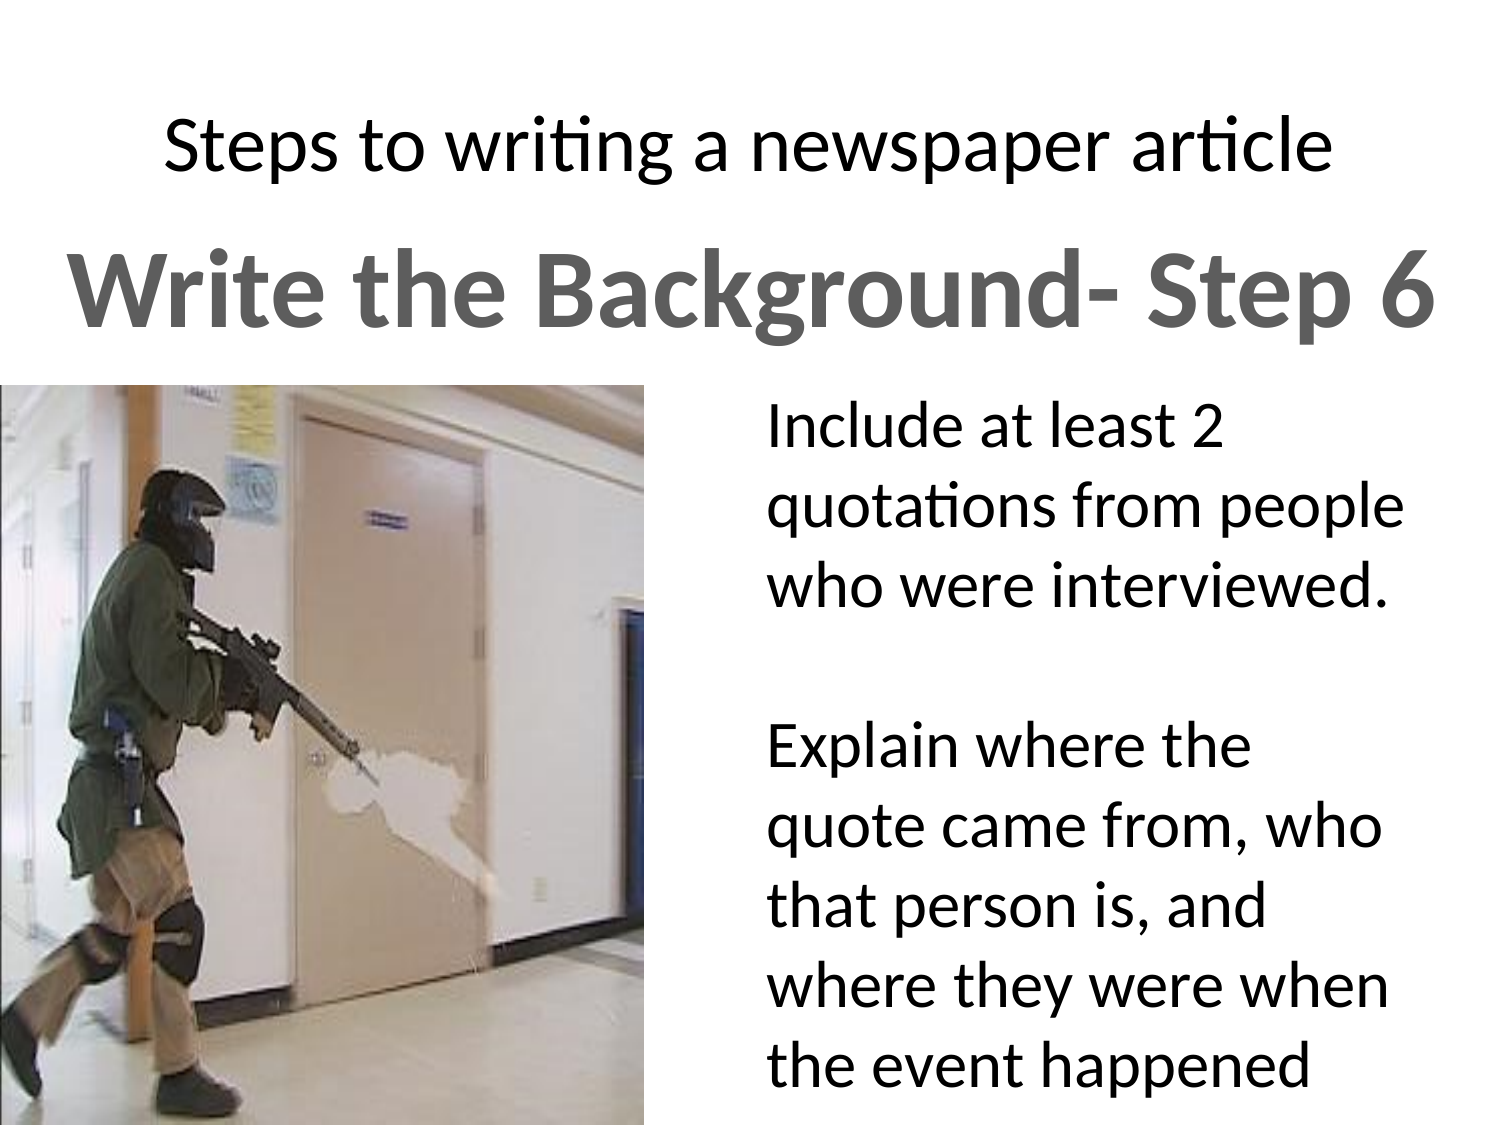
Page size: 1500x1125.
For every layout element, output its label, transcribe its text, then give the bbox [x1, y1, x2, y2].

text_box Write the Background- Step 6 [51, 208, 1453, 358]
title Steps to writing a newspaper article [75, 45, 1425, 208]
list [0, 385, 644, 1125]
text_box Include at least 2 quotations from people who were interviewed. Explain where the quote came from, who that person is, and where they were when the event happened [751, 373, 1435, 1108]
